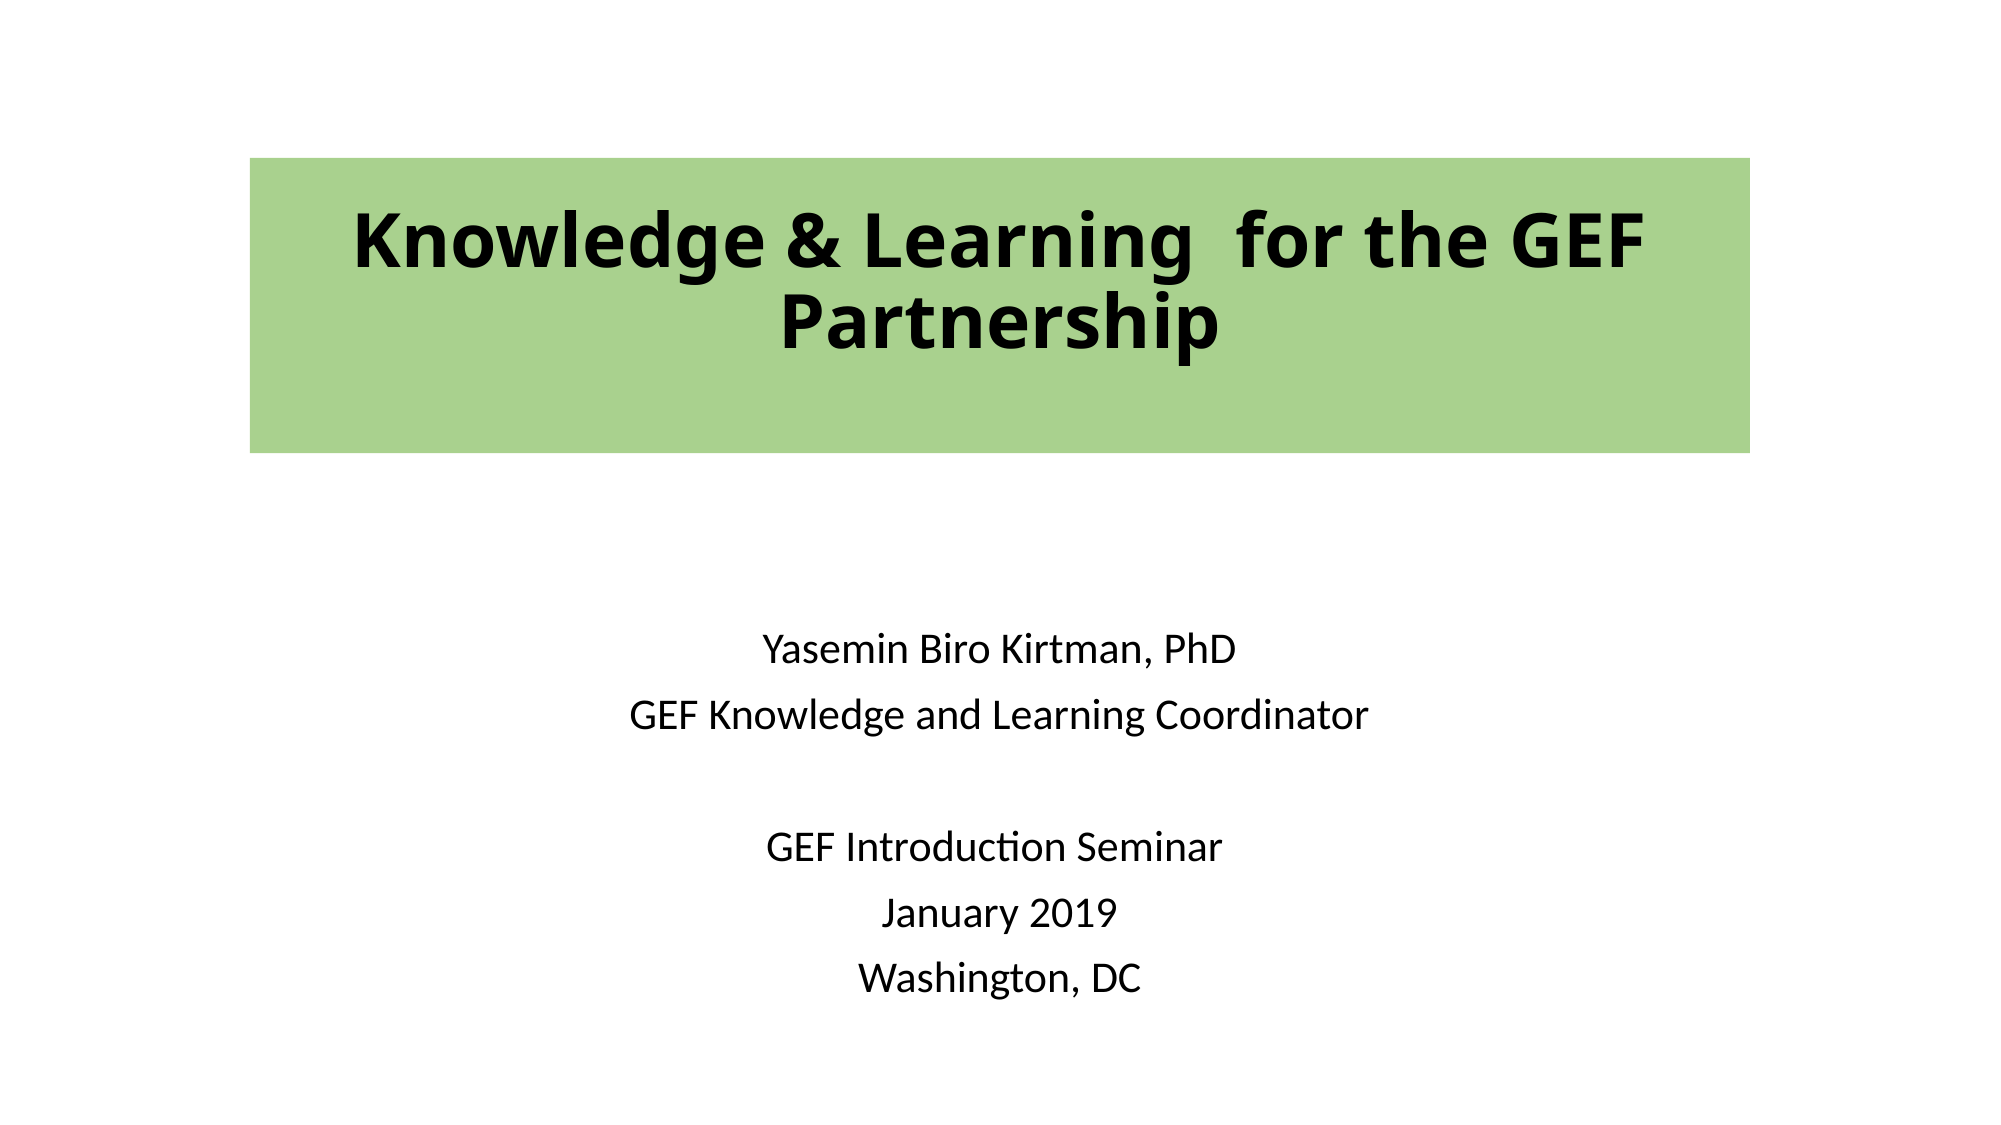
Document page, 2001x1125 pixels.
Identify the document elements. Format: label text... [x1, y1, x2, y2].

title Knowledge & Learning for the GEF Partnership [249, 157, 1750, 454]
subtitle Yasemin Biro Kirtman, PhD GEF Knowledge and Learning Coordinator GEF Introduction Seminar January 2019 Washington, DC [249, 547, 1750, 1013]
